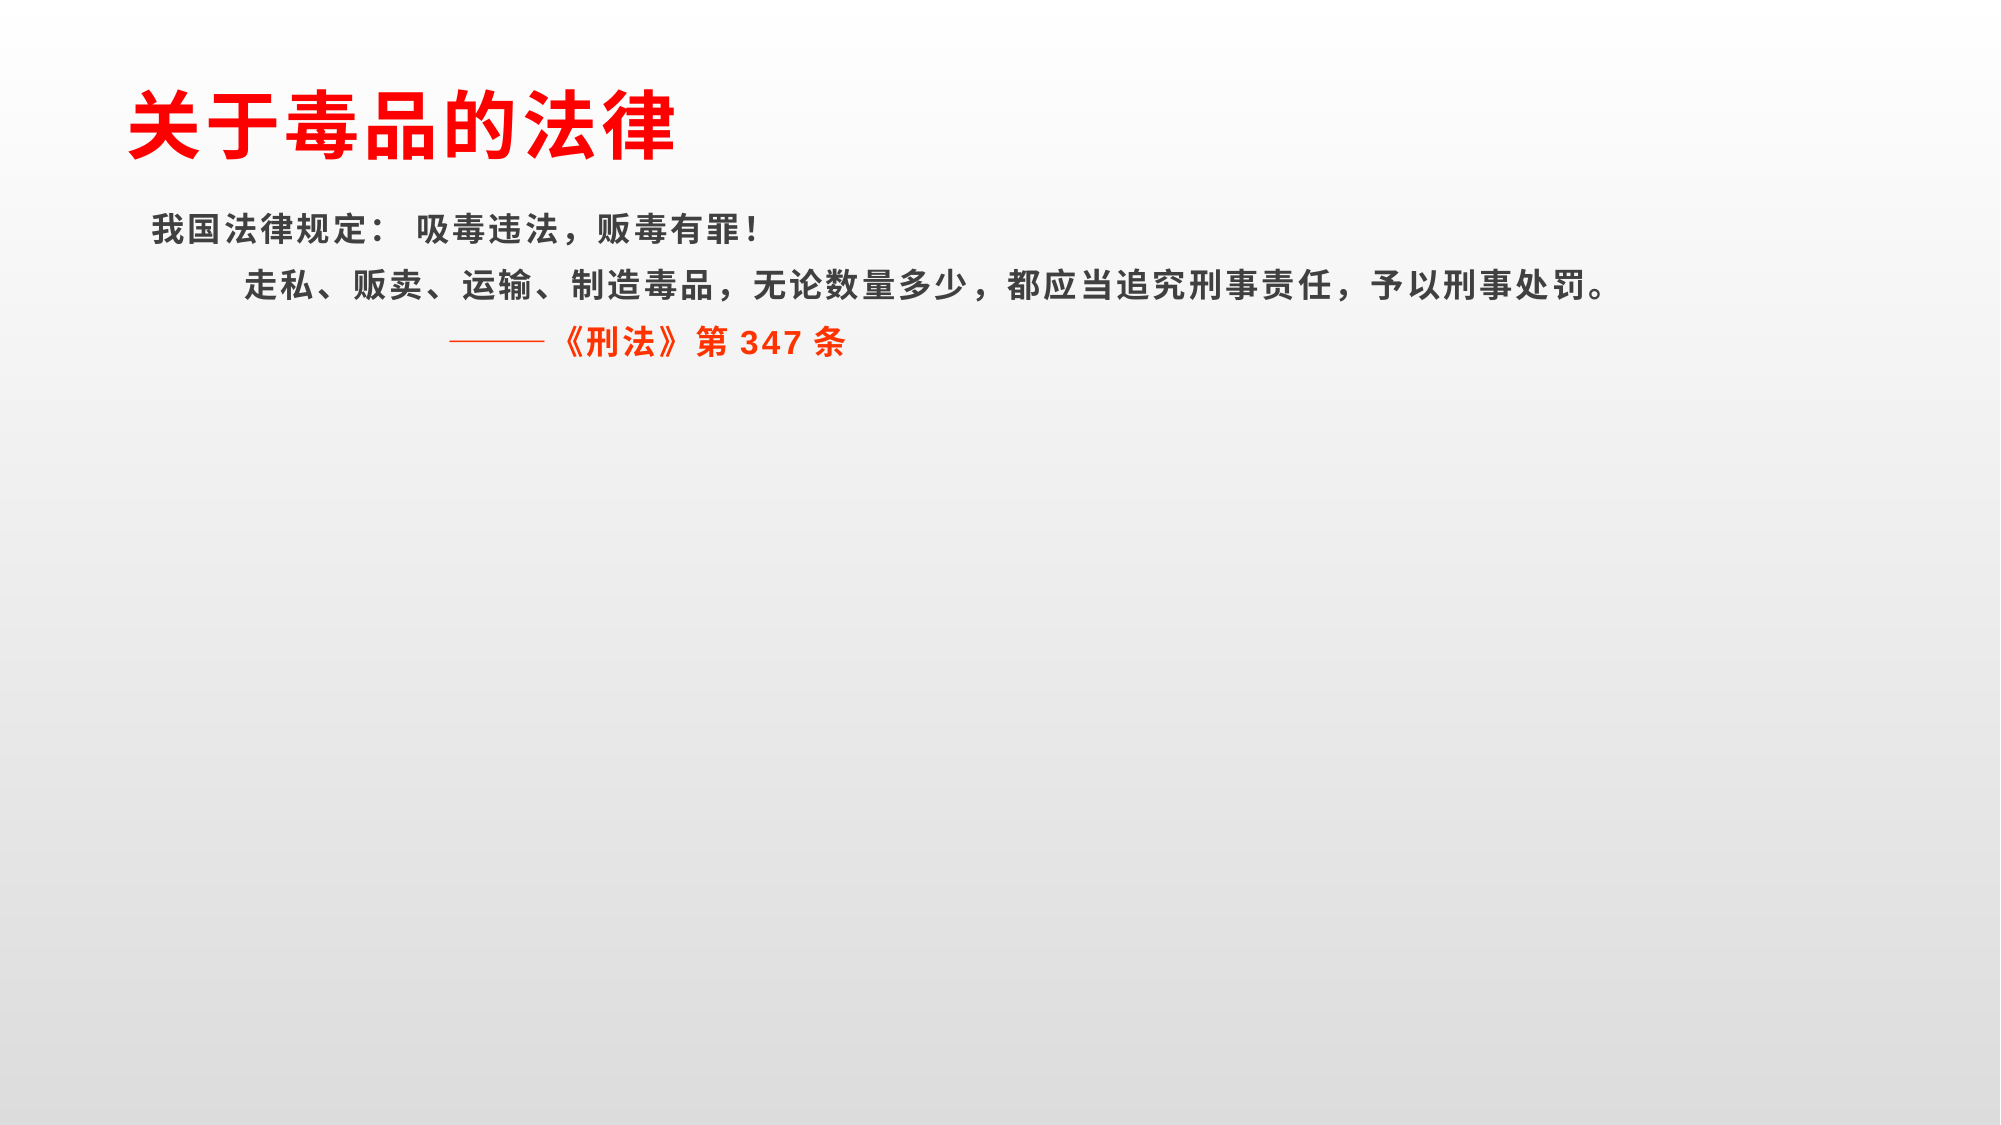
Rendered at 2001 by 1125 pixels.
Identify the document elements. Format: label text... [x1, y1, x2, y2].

list 我国法律规定： 吸毒违法，贩毒有罪！ 走私、贩卖、运输、制造毒品，无论数量多少，都应当追究刑事责任，予以刑事处罚。 ———《刑法》第347条 [109, 212, 1891, 1040]
title 关于毒品的法律 [109, 70, 1891, 178]
